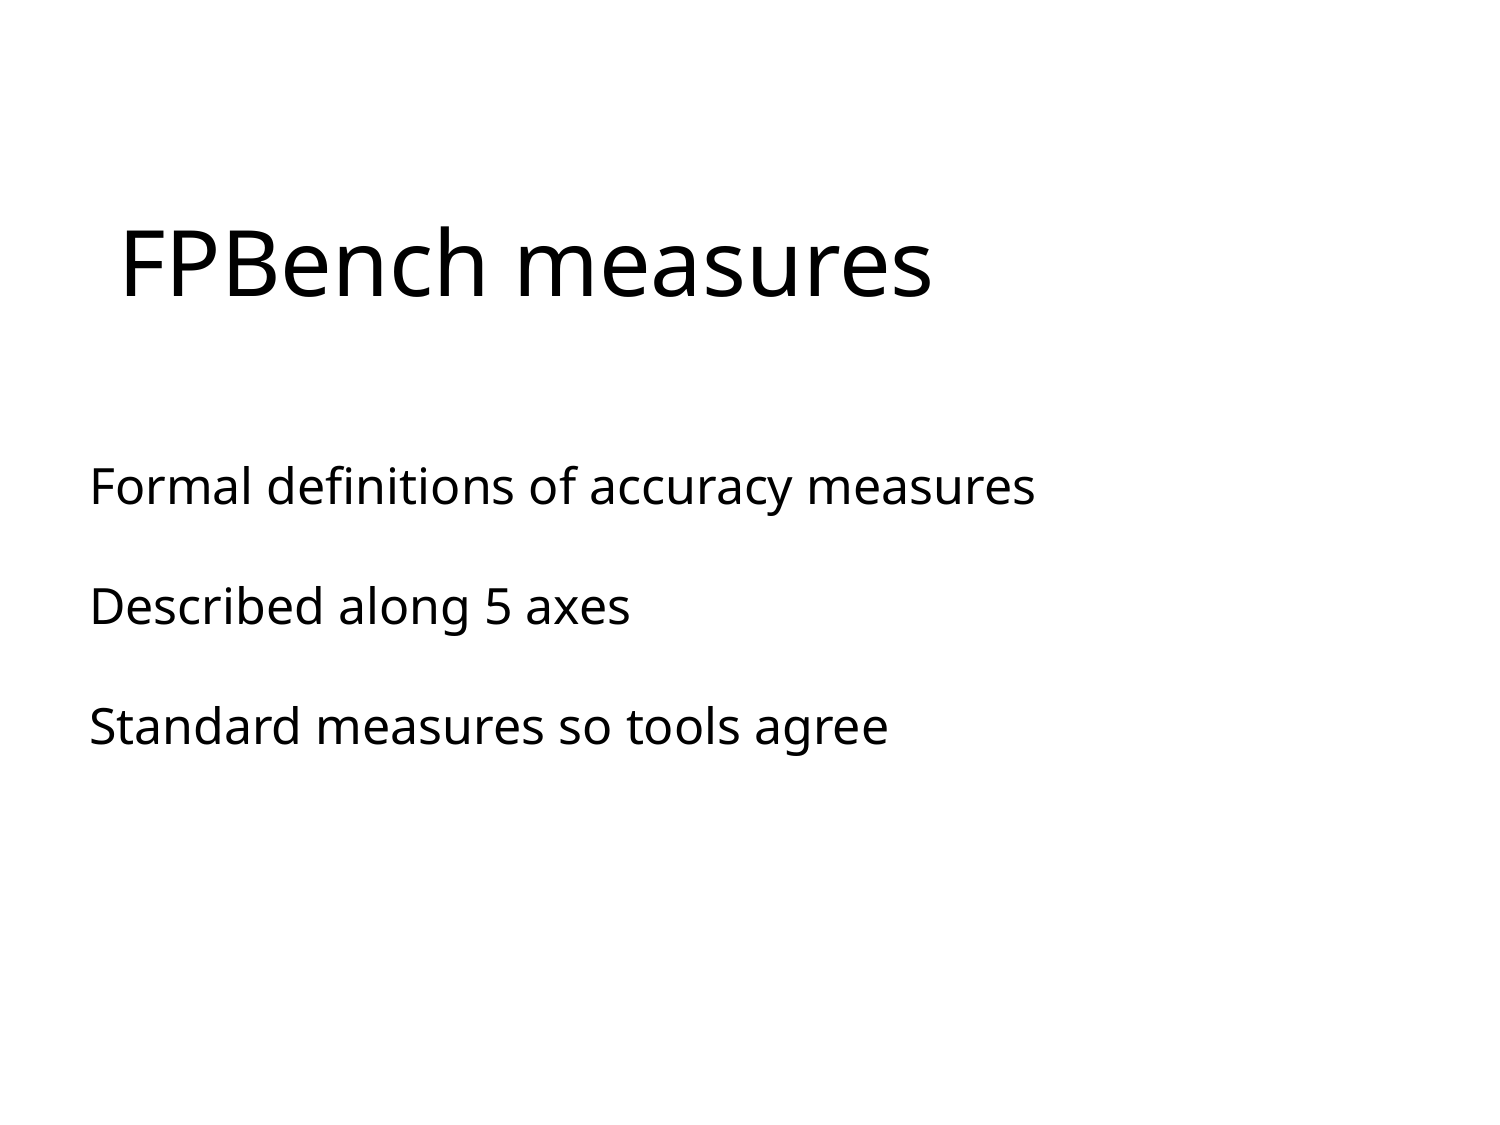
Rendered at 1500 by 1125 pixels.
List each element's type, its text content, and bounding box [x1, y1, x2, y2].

title FPBench measures [103, 185, 1397, 349]
text_box Formal definitions of accuracy measures Described along 5 axes Standard measures so tools agree [74, 387, 1052, 763]
